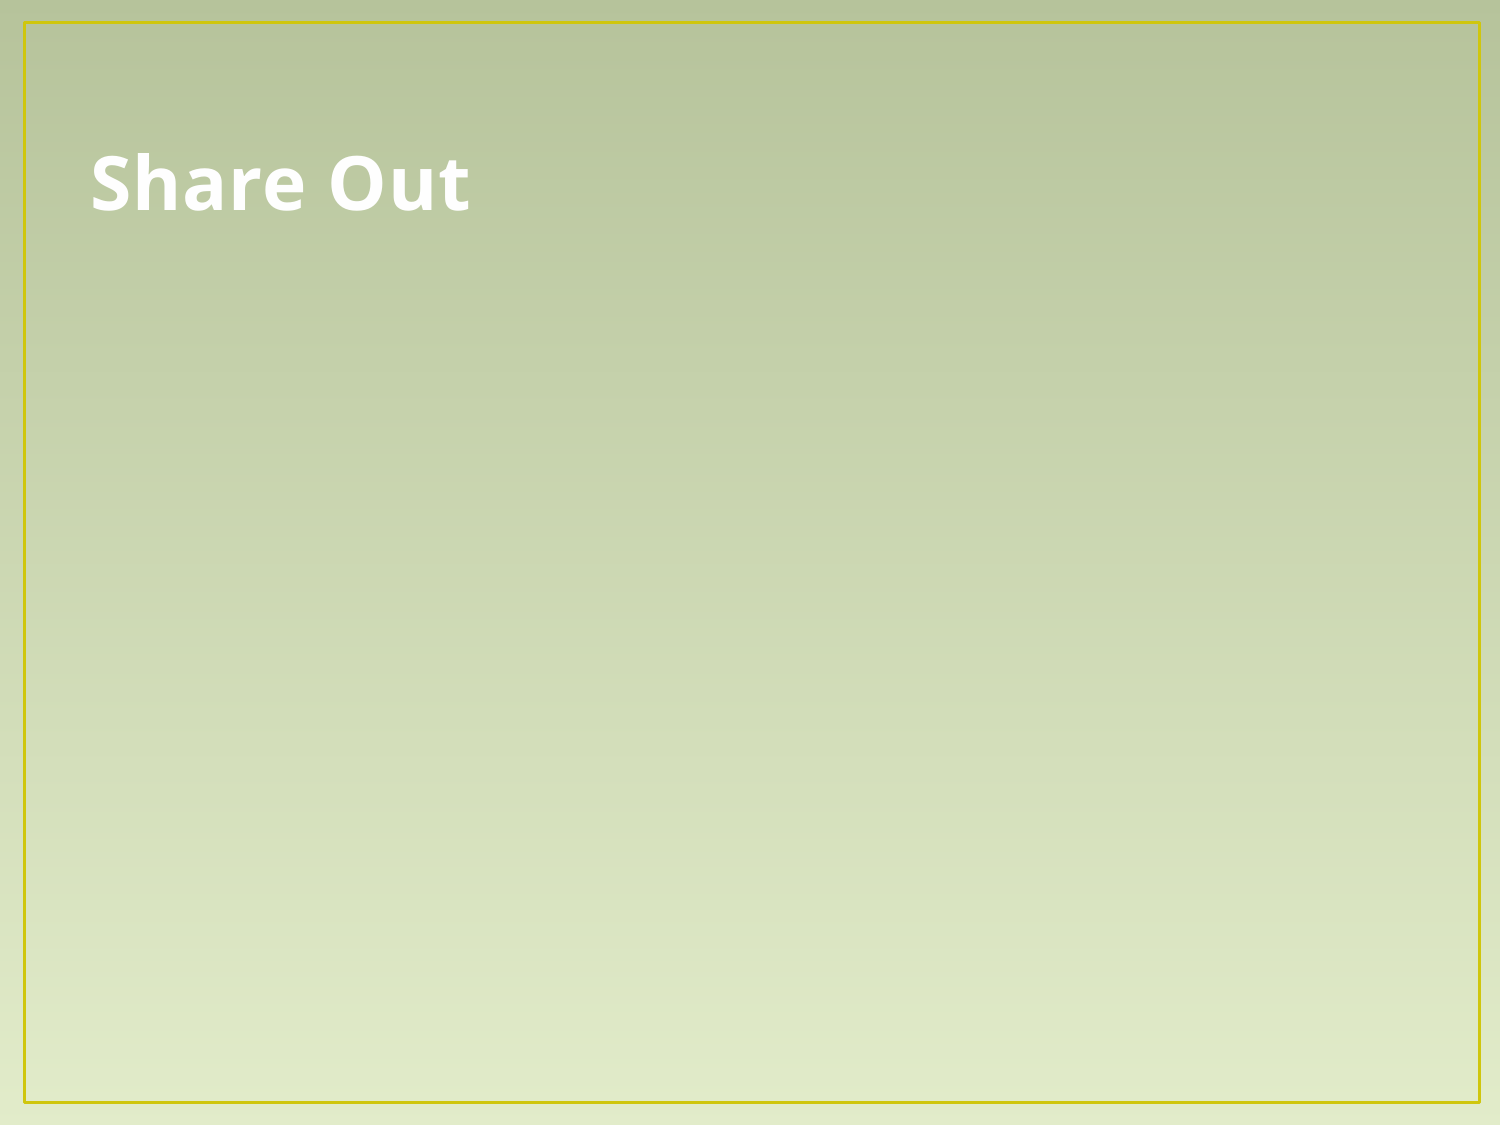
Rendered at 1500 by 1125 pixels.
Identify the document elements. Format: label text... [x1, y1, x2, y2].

title Share Out [75, 45, 1425, 233]
